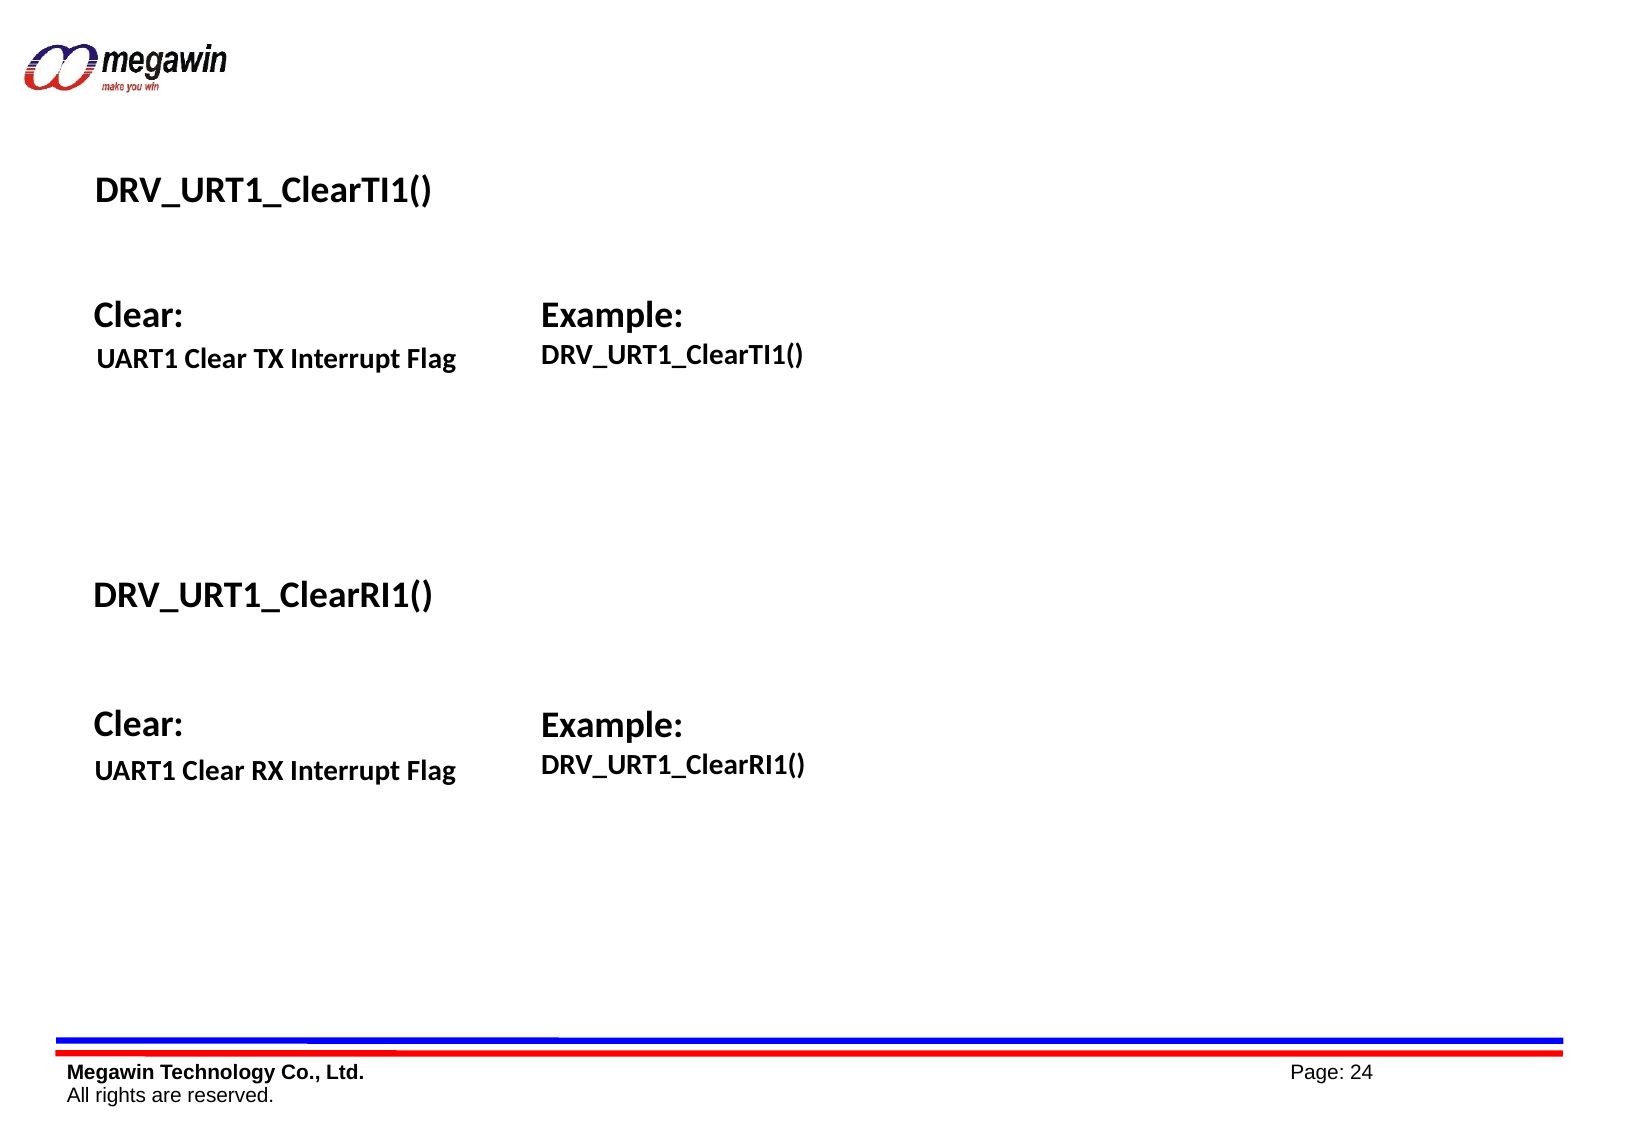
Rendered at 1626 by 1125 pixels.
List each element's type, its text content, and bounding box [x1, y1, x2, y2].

text_box DRV_URT1_ClearRI1() [78, 562, 1008, 623]
text_box Clear: [79, 692, 199, 743]
picture [19, 37, 231, 97]
text_box UART1 Clear TX Interrupt Flag [81, 332, 472, 382]
text_box UART1 Clear RX Interrupt Flag [79, 743, 472, 794]
text_box Example: DRV_URT1_ClearRI1() [526, 692, 1605, 788]
text_box Example: DRV_URT1_ClearTI1() [526, 282, 1394, 413]
text_box Clear: [79, 282, 199, 343]
text_box DRV_URT1_ClearTI1() [80, 157, 448, 217]
